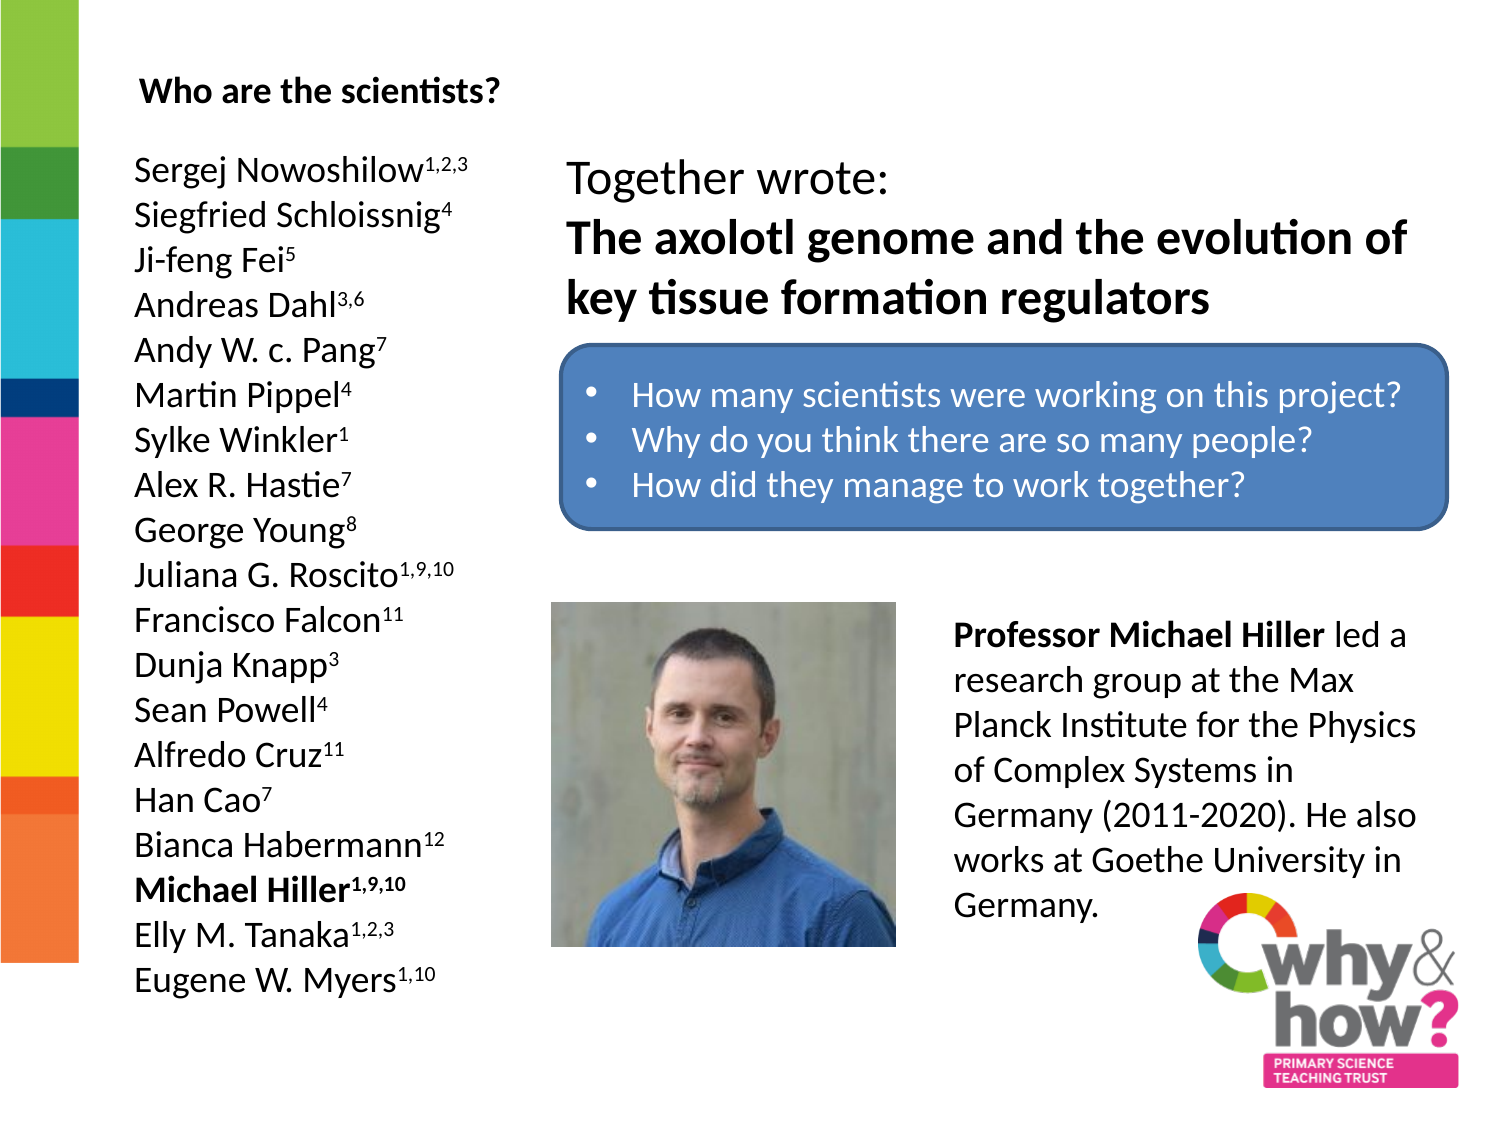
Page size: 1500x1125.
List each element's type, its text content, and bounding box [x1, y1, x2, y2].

text_box Together wrote: The axolotl genome and the evolution of key tissue formation regulators [551, 136, 1500, 392]
picture [1198, 893, 1459, 1088]
text_box How many scientists were working on this project? Why do you think there are so many people? How did they manage to work together? [558, 392, 1450, 532]
picture [1, 0, 78, 962]
text_box Professor Michael Hiller led a research group at the Max Planck Institute for the Physics of Complex Systems in Germany (2011-2020). He also works at Goethe University in Germany. [938, 602, 1447, 933]
text_box Who are the scientists? [123, 58, 517, 119]
text_box Sergej Nowoshilow1,2,3 Siegfried Schloissnig4 Ji-feng Fei5 Andreas Dahl3,6 Andy W. c. Pang7 Martin Pippel4 Sylke Winkler1 Alex R. Hastie7 George Young8 Juliana G. Roscito1,9,10 Francisco Falcon11 Dunja Knapp3 Sean Powell4 Alfredo Cruz11 Han Cao7 Bianca Habermann12 Michael Hiller1,9,10 Elly M. Tanaka1,2,3 Eugene W. Myers1,10 [119, 137, 524, 1008]
picture [551, 602, 896, 947]
